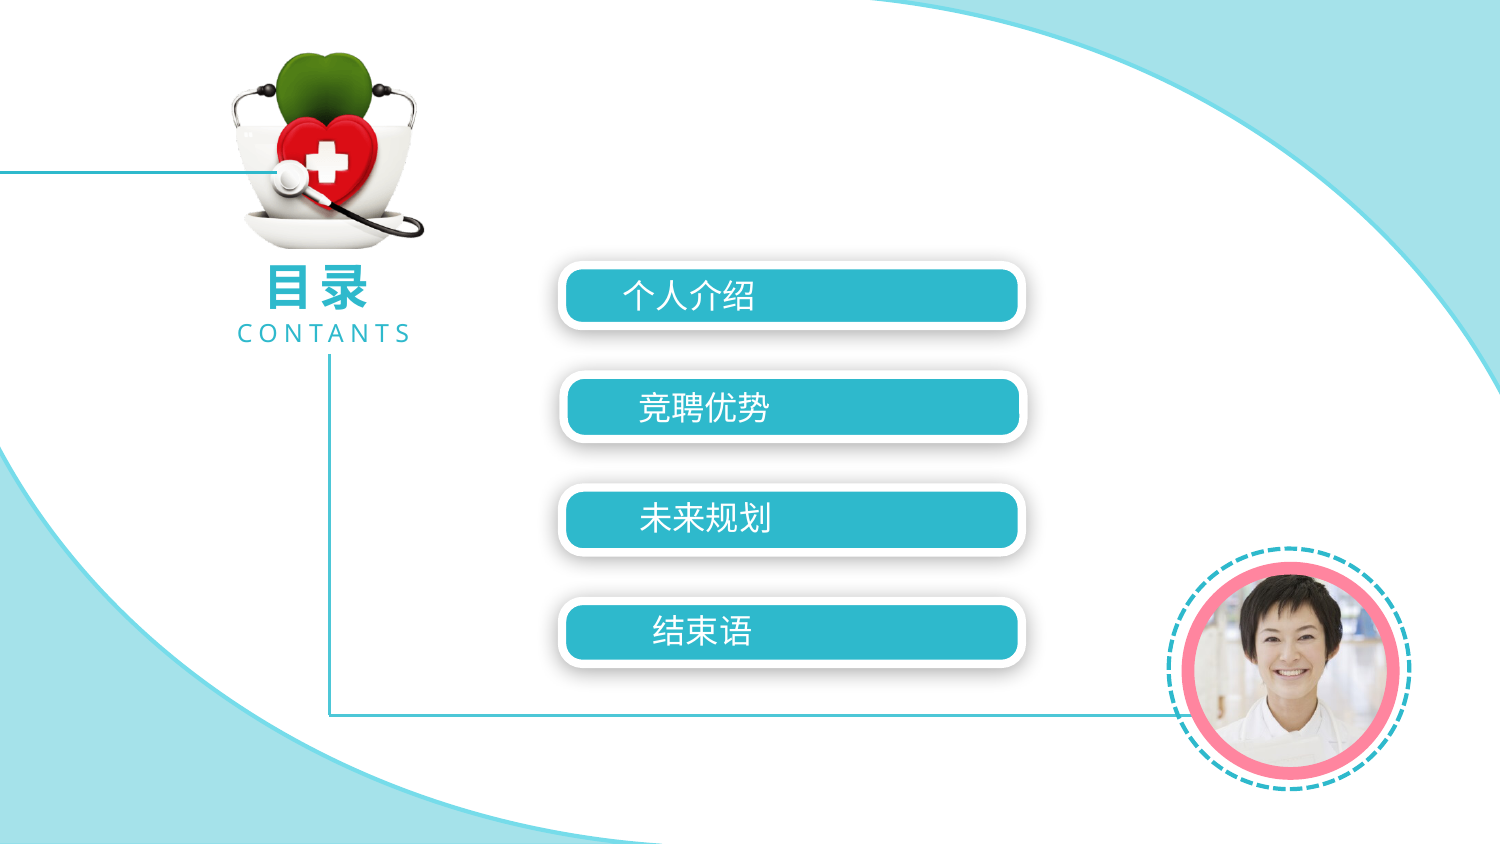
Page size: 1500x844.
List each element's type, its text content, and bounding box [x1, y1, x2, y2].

text_box [1242, 782, 1336, 792]
text_box [1166, 607, 1183, 714]
picture [1188, 567, 1395, 774]
text_box 目录 [248, 258, 418, 324]
text_box [1399, 615, 1412, 722]
picture [222, 46, 435, 249]
text_box [561, 372, 1026, 442]
text_box [559, 263, 1024, 329]
text_box CONTANTS [222, 309, 436, 385]
text_box [559, 485, 1024, 555]
text_box [870, 0, 1500, 395]
text_box 竞聘优势 [623, 379, 967, 435]
text_box 个人介绍 [607, 267, 963, 323]
text_box [1224, 546, 1354, 565]
text_box [0, 446, 663, 844]
text_box [1179, 642, 1183, 699]
text_box [559, 598, 1024, 666]
text_box 未来规划 [624, 490, 963, 545]
text_box [1256, 559, 1325, 565]
text_box 结束语 [637, 602, 964, 658]
